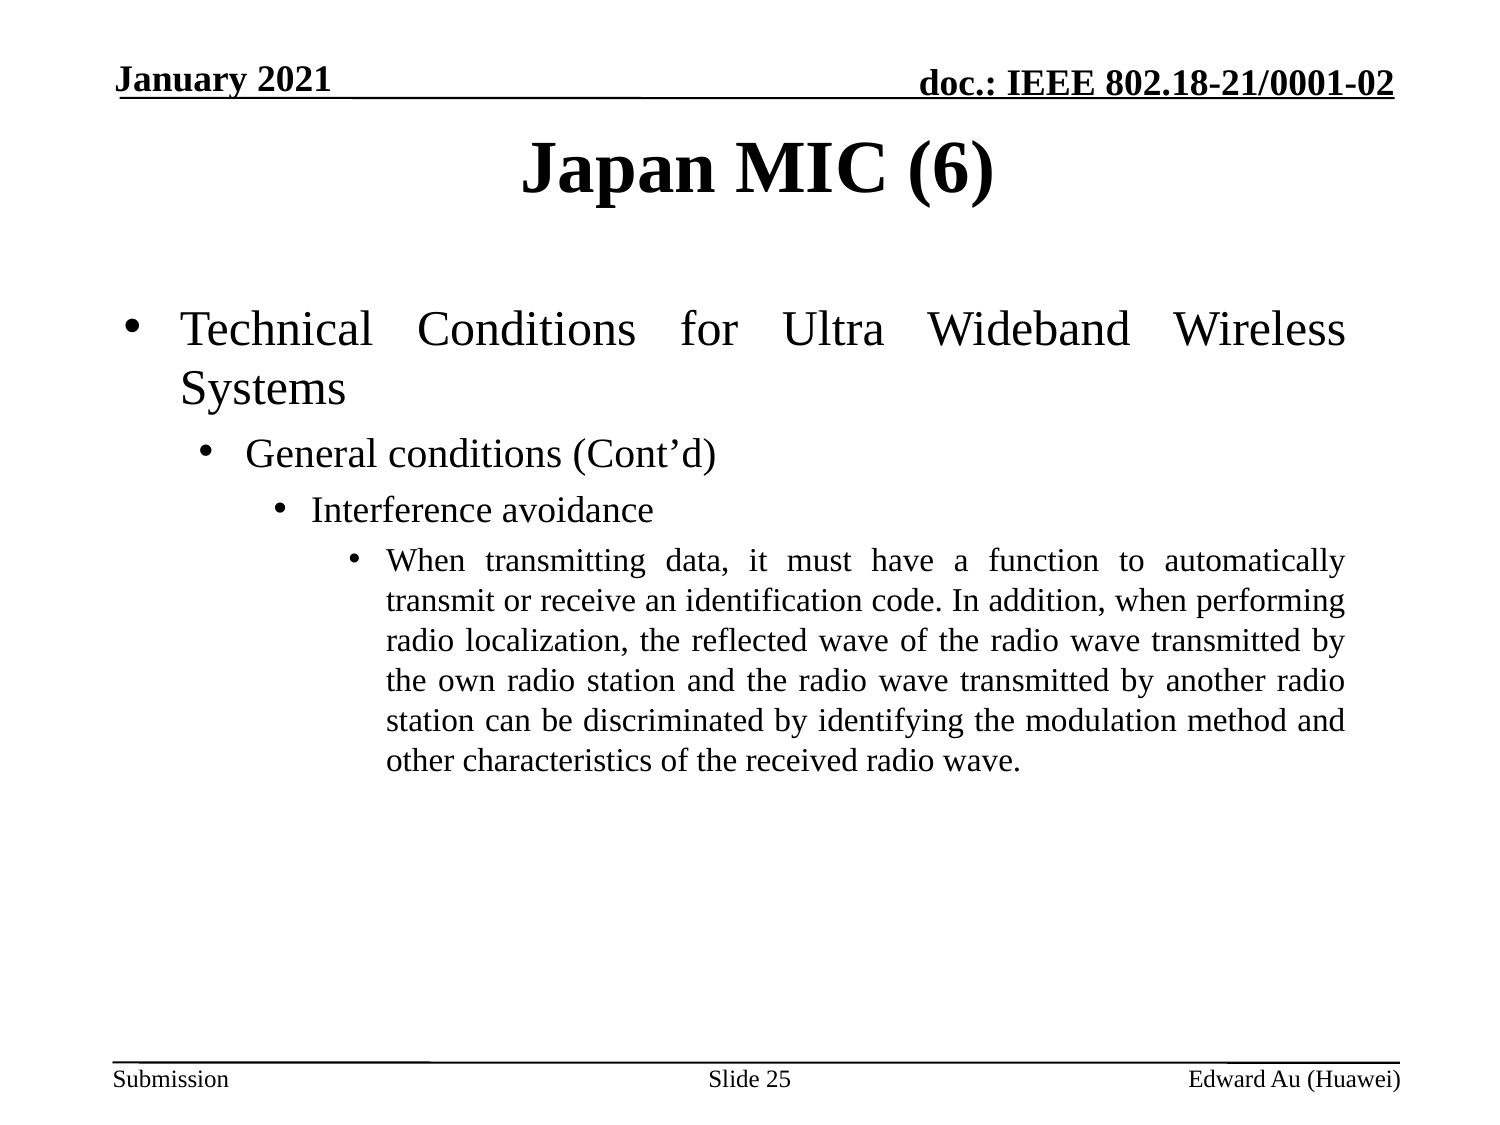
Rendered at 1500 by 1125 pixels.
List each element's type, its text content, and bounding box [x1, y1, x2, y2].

title Japan MIC (6) [120, 99, 1396, 226]
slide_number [114, 54, 493, 100]
slide_number Slide 25 [699, 1061, 800, 1123]
list Technical Conditions for Ultra Wideband Wireless Systems General conditions (Cont’d) Interference avoidance When transmitting data, it must have a function to automatically transmit or receive an identification code. In addition, when performing radio localization, the reflected wave of the radio wave transmitted by the own radio station and the radio wave transmitted by another radio station can be discriminated by identifying the modulation method and other characteristics of the received radio wave. [108, 287, 1363, 1063]
footer Edward Au (Huawei) [902, 1061, 1402, 1093]
